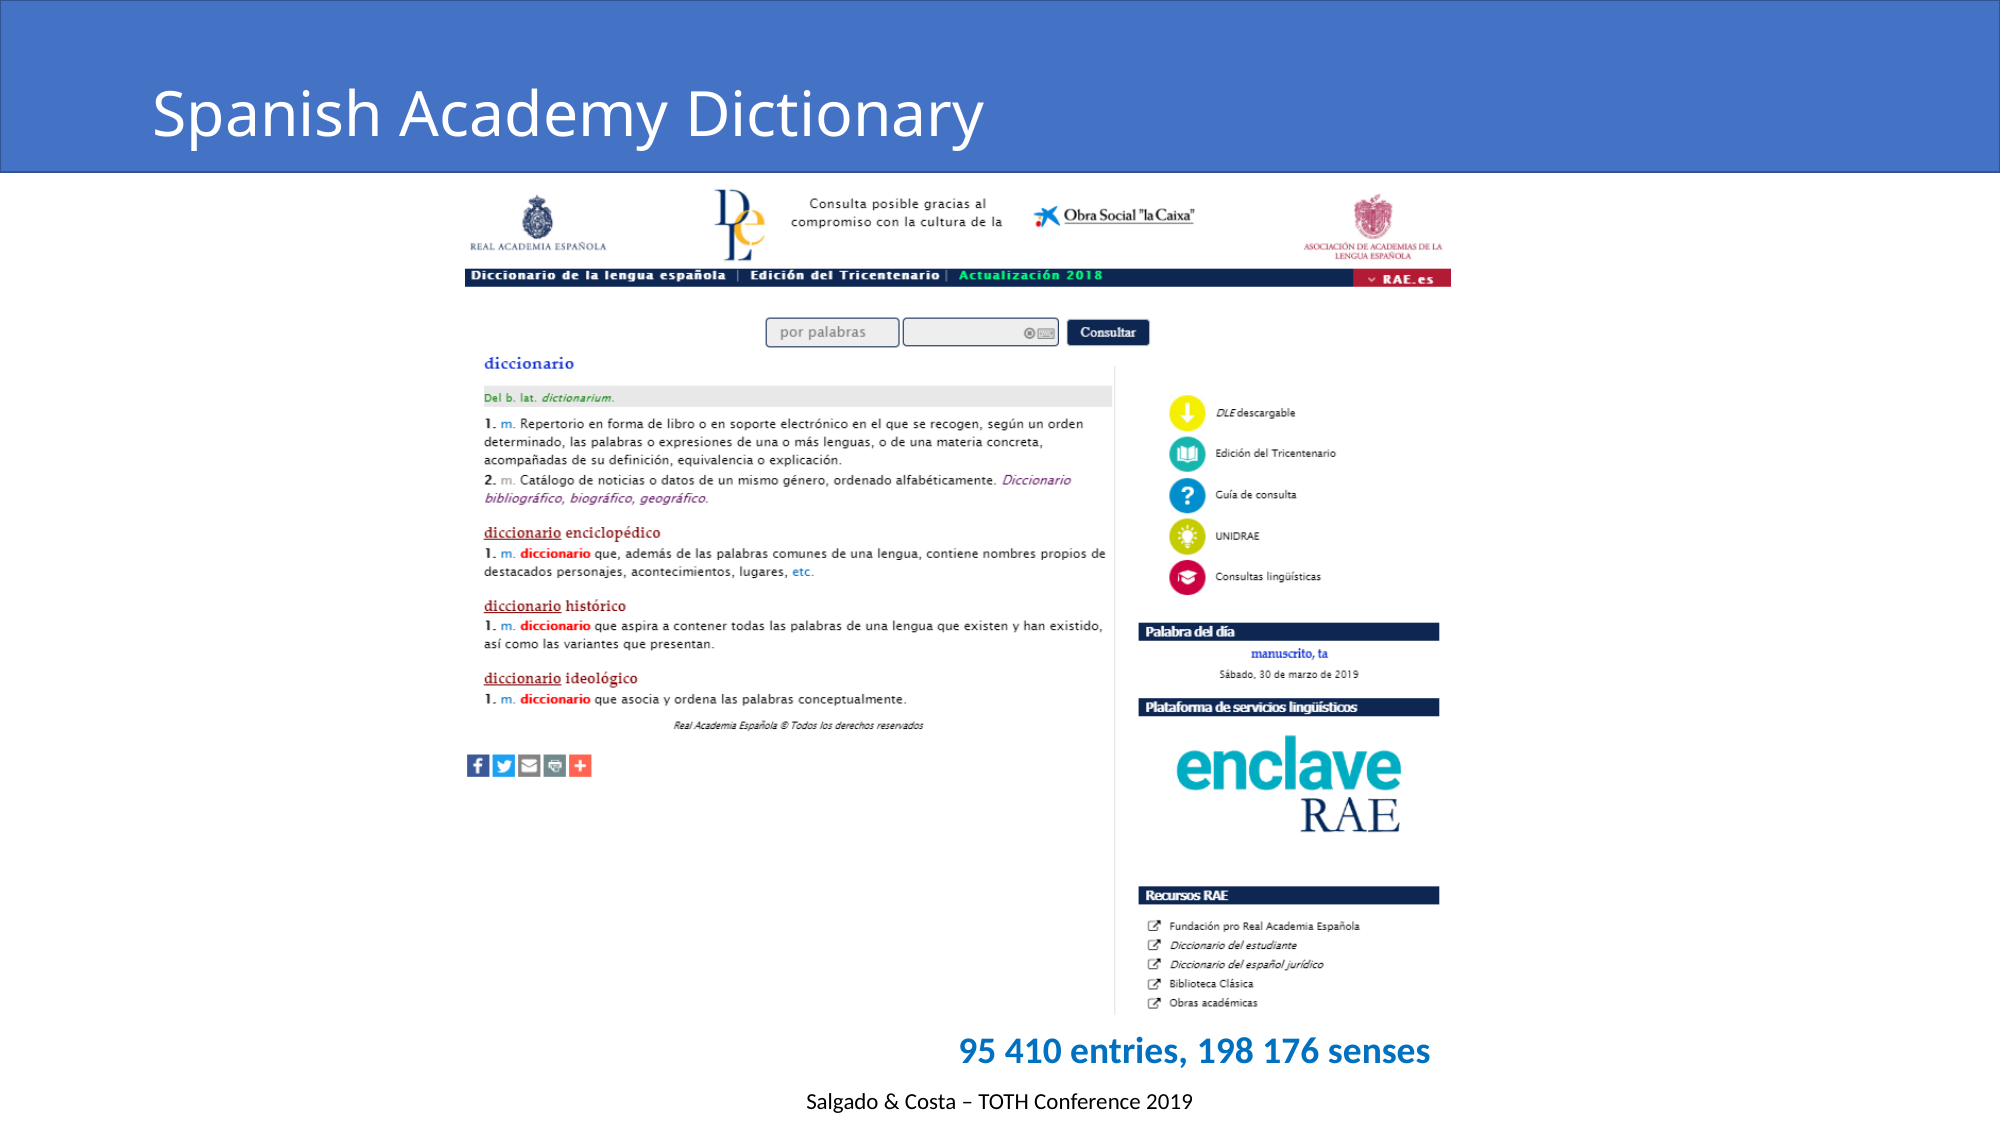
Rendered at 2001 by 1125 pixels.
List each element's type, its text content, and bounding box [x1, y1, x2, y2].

text_box [0, 0, 2000, 173]
text_box Salgado & Costa – TOTH Conference 2019 [0, 1078, 2000, 1121]
picture [465, 172, 1451, 1015]
title Spanish Academy Dictionary [137, 59, 1863, 172]
text_box 95 410 entries, 198 176 senses [943, 1018, 1487, 1078]
